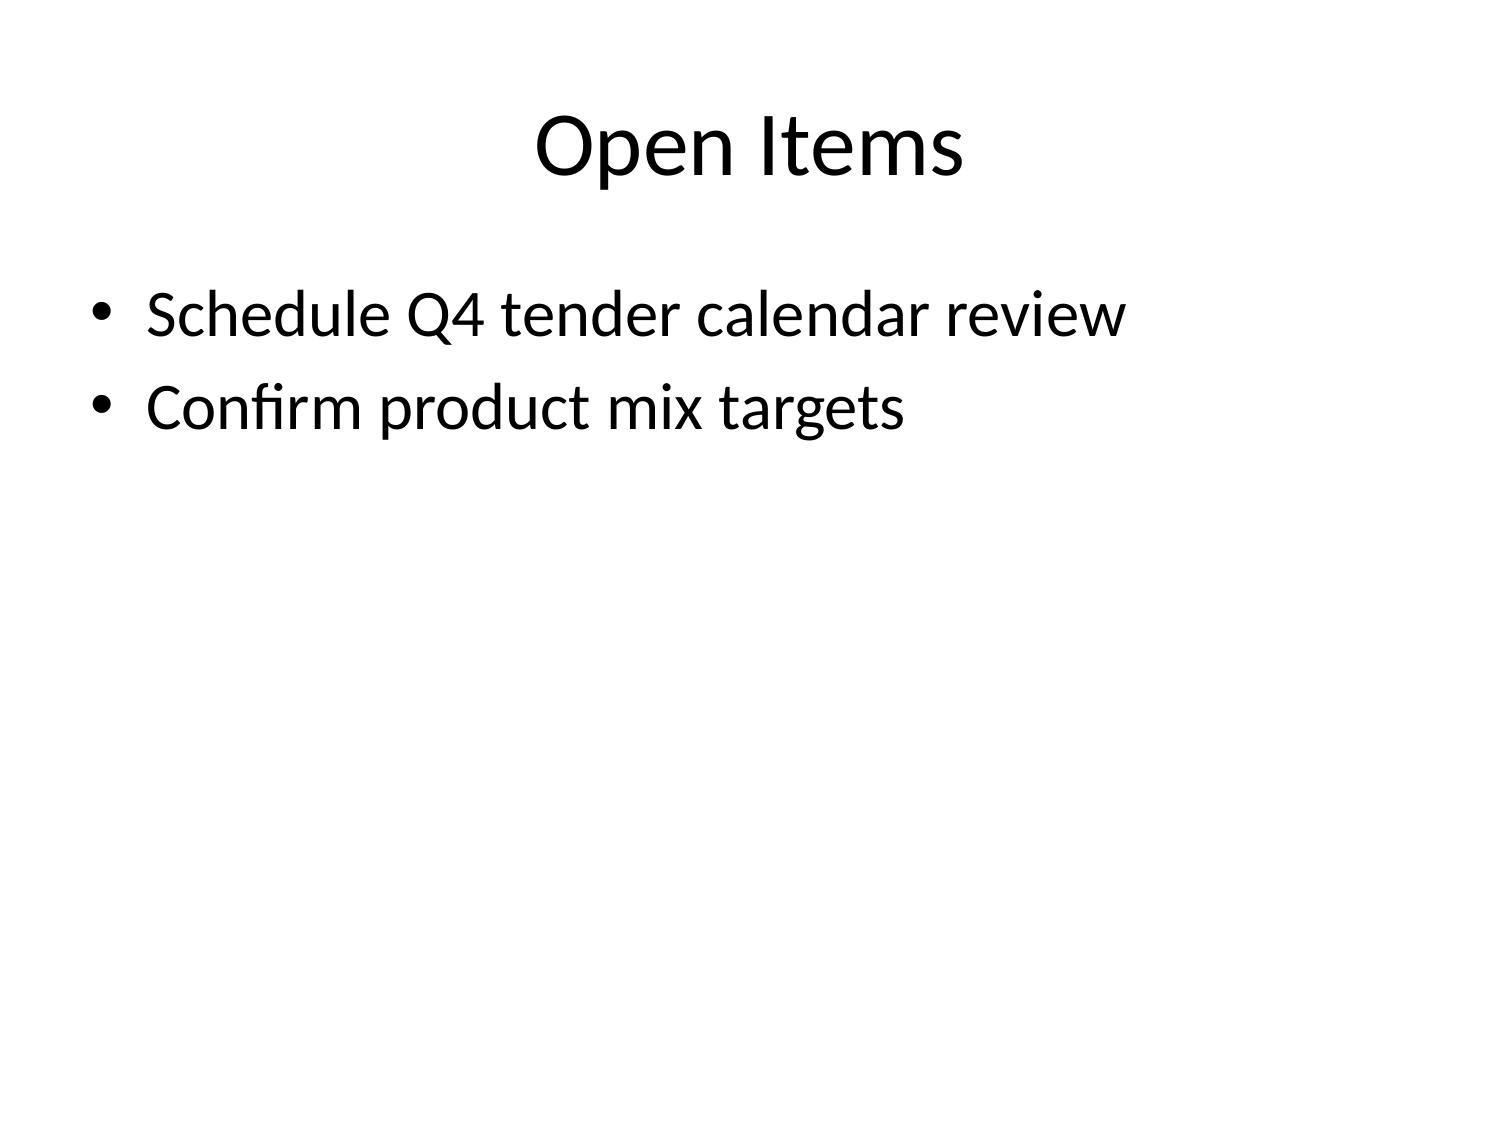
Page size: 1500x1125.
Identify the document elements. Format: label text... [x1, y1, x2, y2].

list Schedule Q4 tender calendar review Confirm product mix targets [75, 262, 1425, 1005]
title Open Items [75, 45, 1425, 233]
